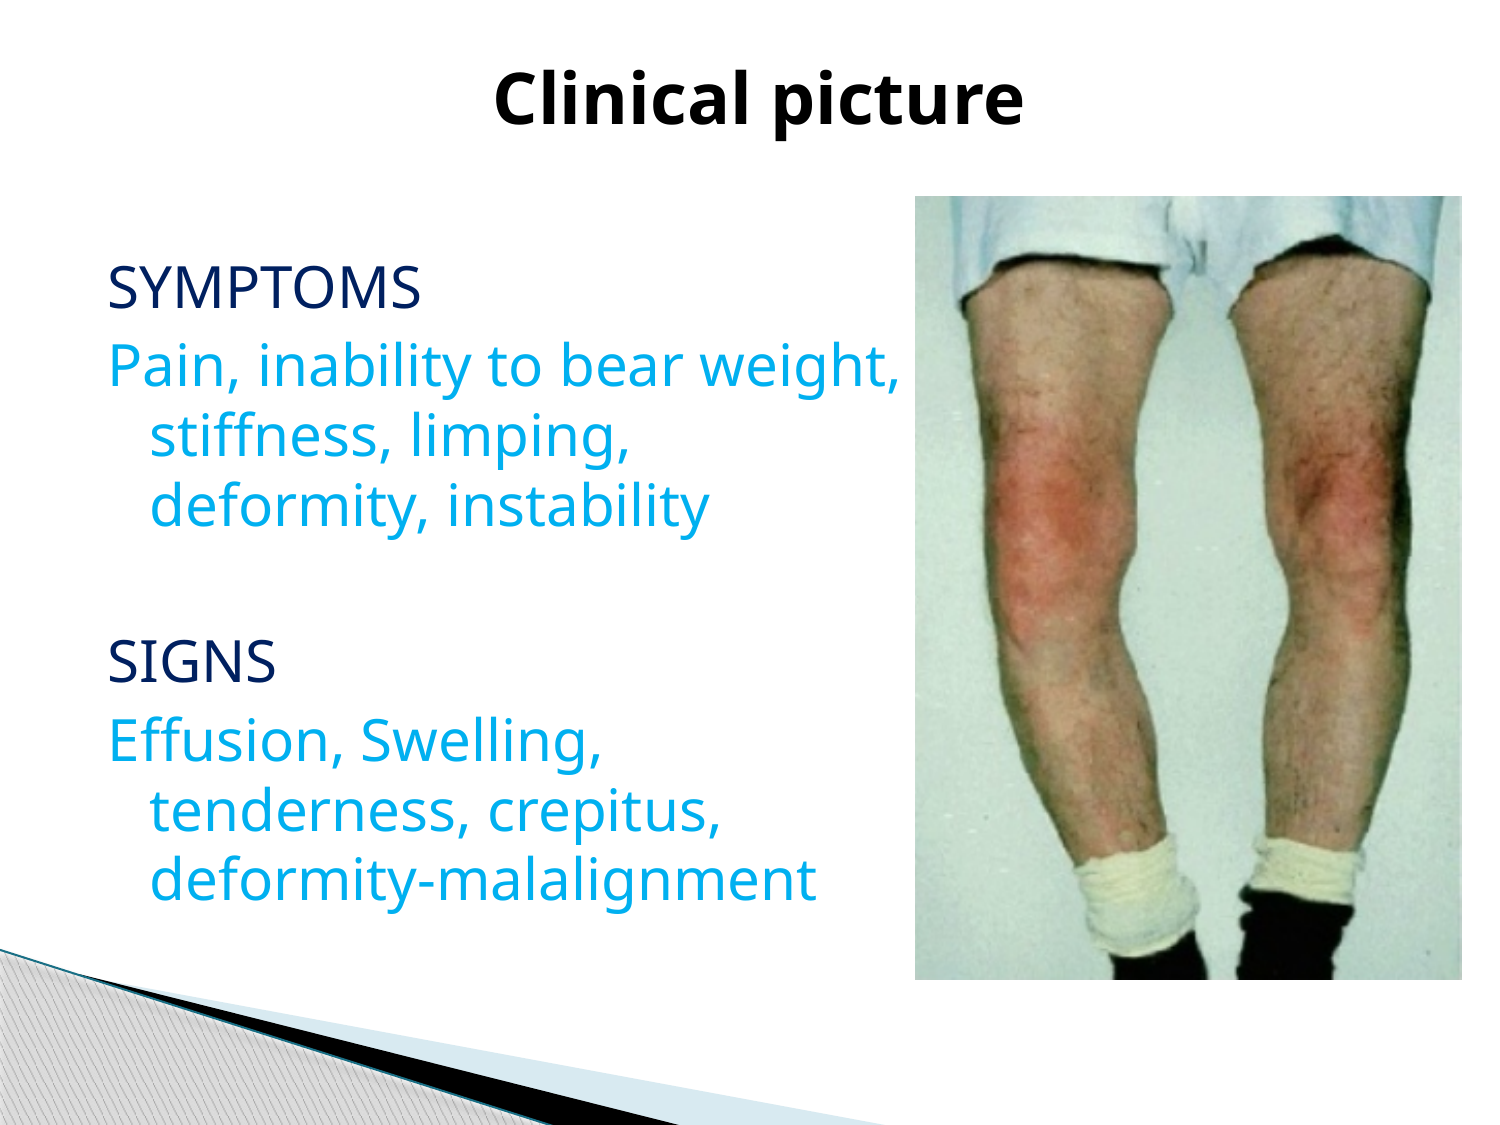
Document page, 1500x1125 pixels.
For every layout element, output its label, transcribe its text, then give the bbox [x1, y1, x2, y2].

picture [915, 195, 1463, 981]
title Clinical picture [75, 45, 1425, 233]
list SYMPTOMS Pain, inability to bear weight, stiffness, limping, deformity, instability SIGNS Effusion, Swelling, tenderness, crepitus, deformity-malalignment [75, 243, 910, 986]
